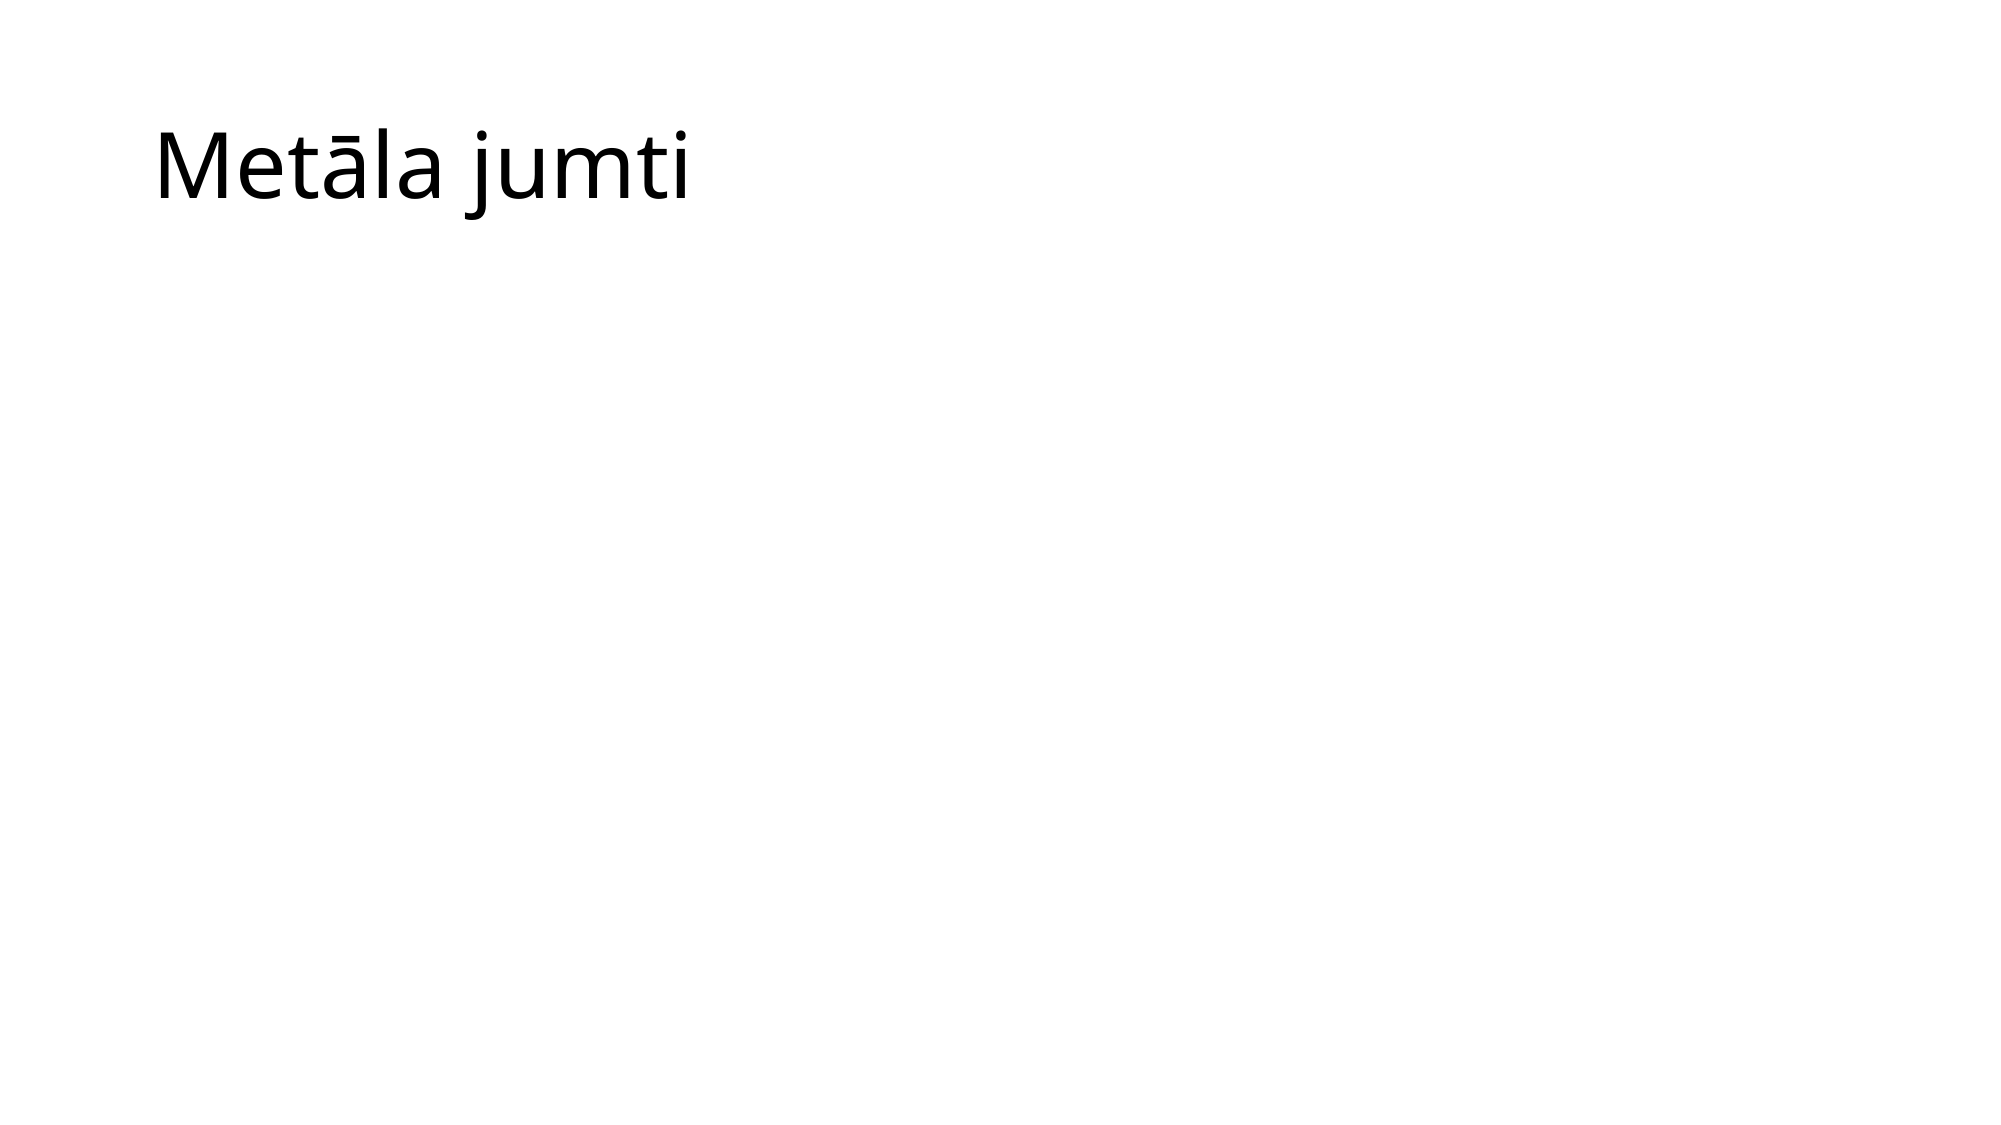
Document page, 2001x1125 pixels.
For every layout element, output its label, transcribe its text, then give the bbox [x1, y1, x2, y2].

title Metāla jumti [137, 59, 1863, 278]
